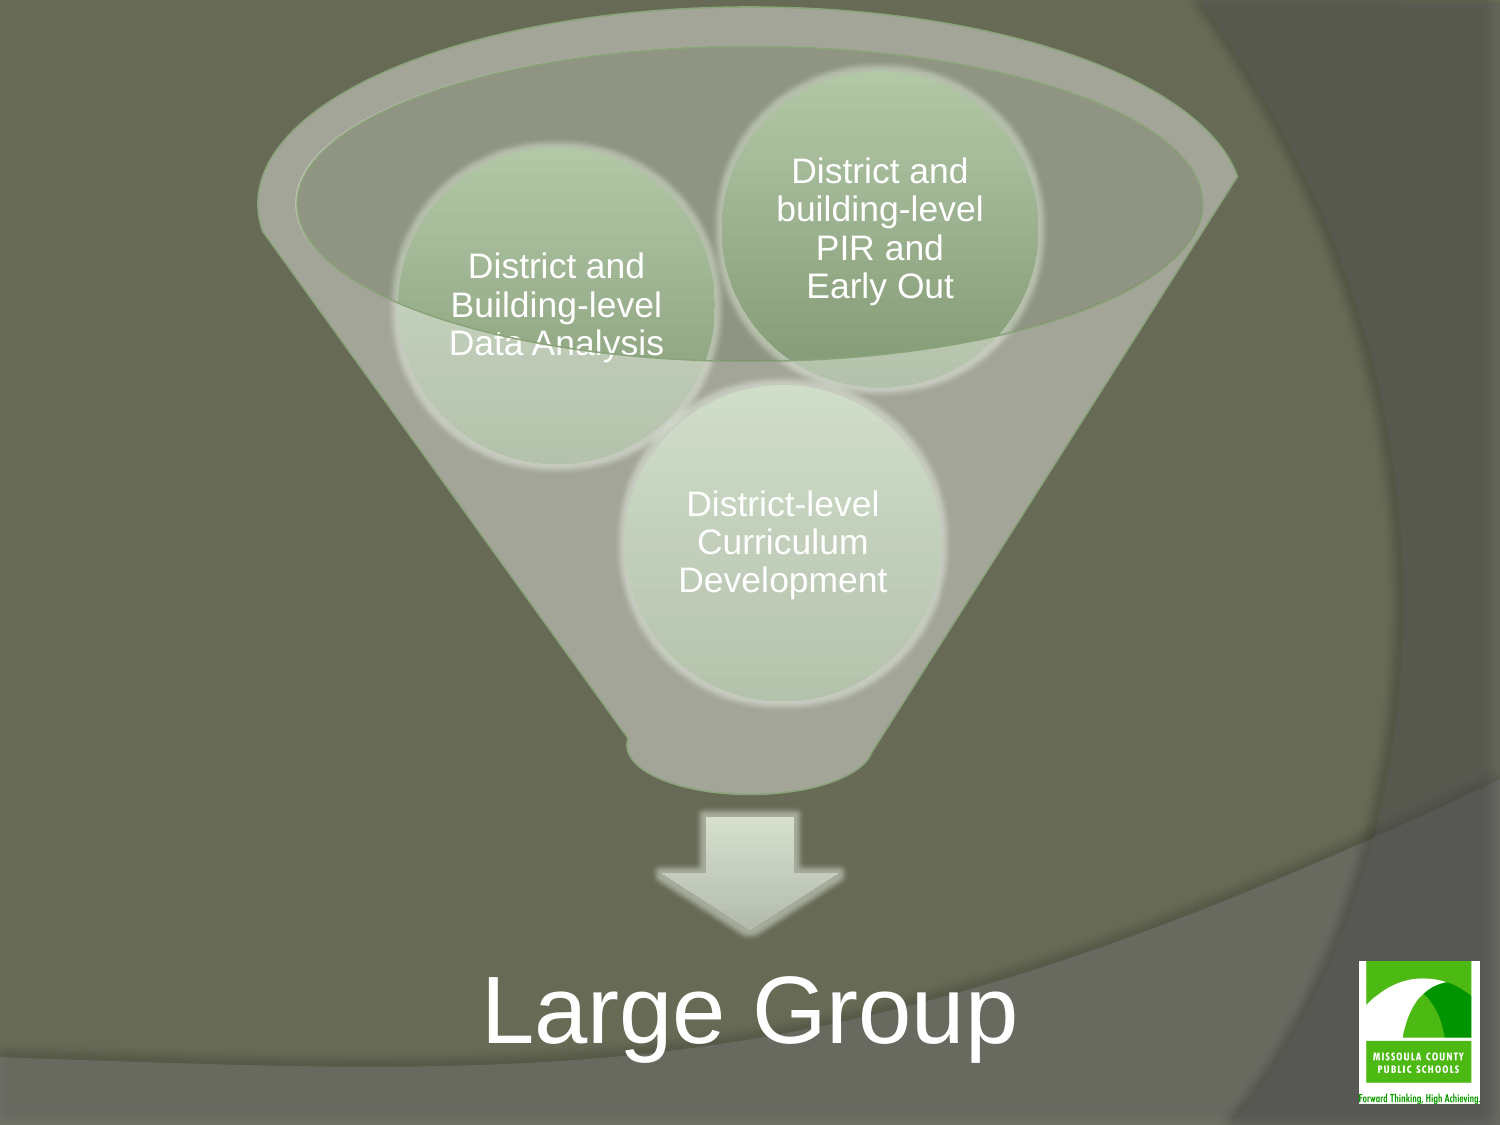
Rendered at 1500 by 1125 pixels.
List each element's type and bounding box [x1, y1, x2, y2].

list [0, 0, 1500, 1125]
picture [1359, 961, 1480, 1104]
